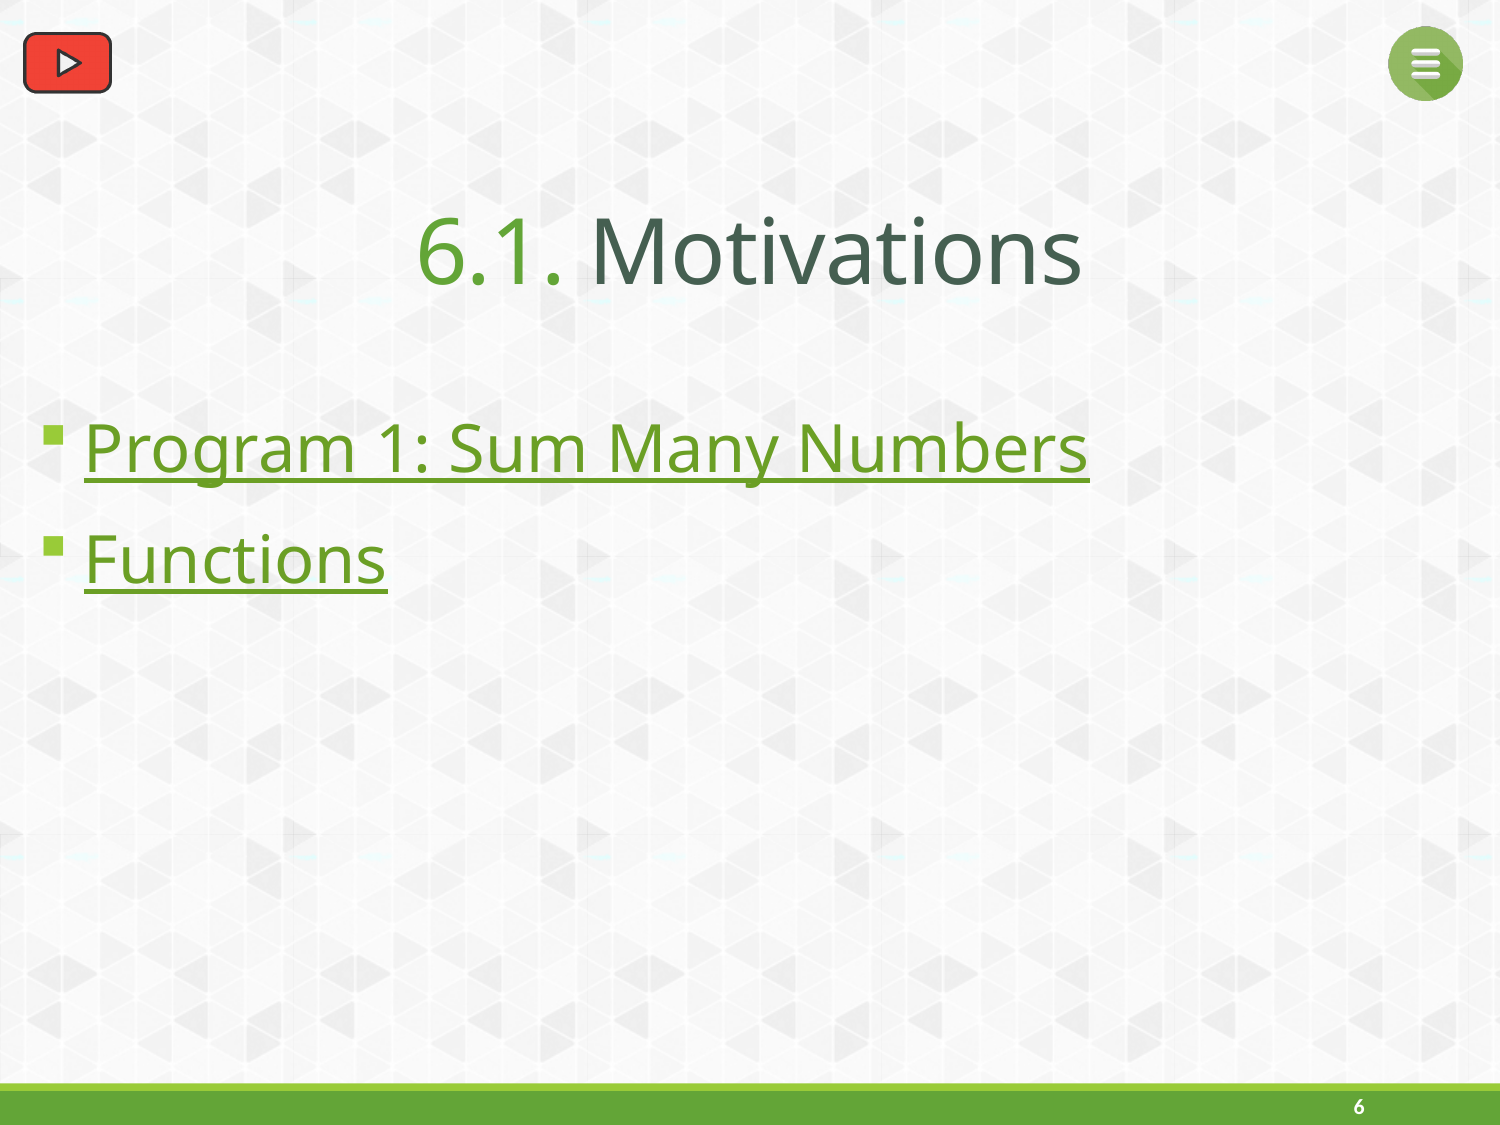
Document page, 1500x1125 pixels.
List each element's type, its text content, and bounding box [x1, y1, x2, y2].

title 6.1. Motivations [23, 112, 1476, 399]
list Program 1: Sum Many Numbers Functions [23, 399, 1476, 1078]
picture [0, 0, 1500, 1083]
slide_number 6 [1218, 1090, 1380, 1121]
